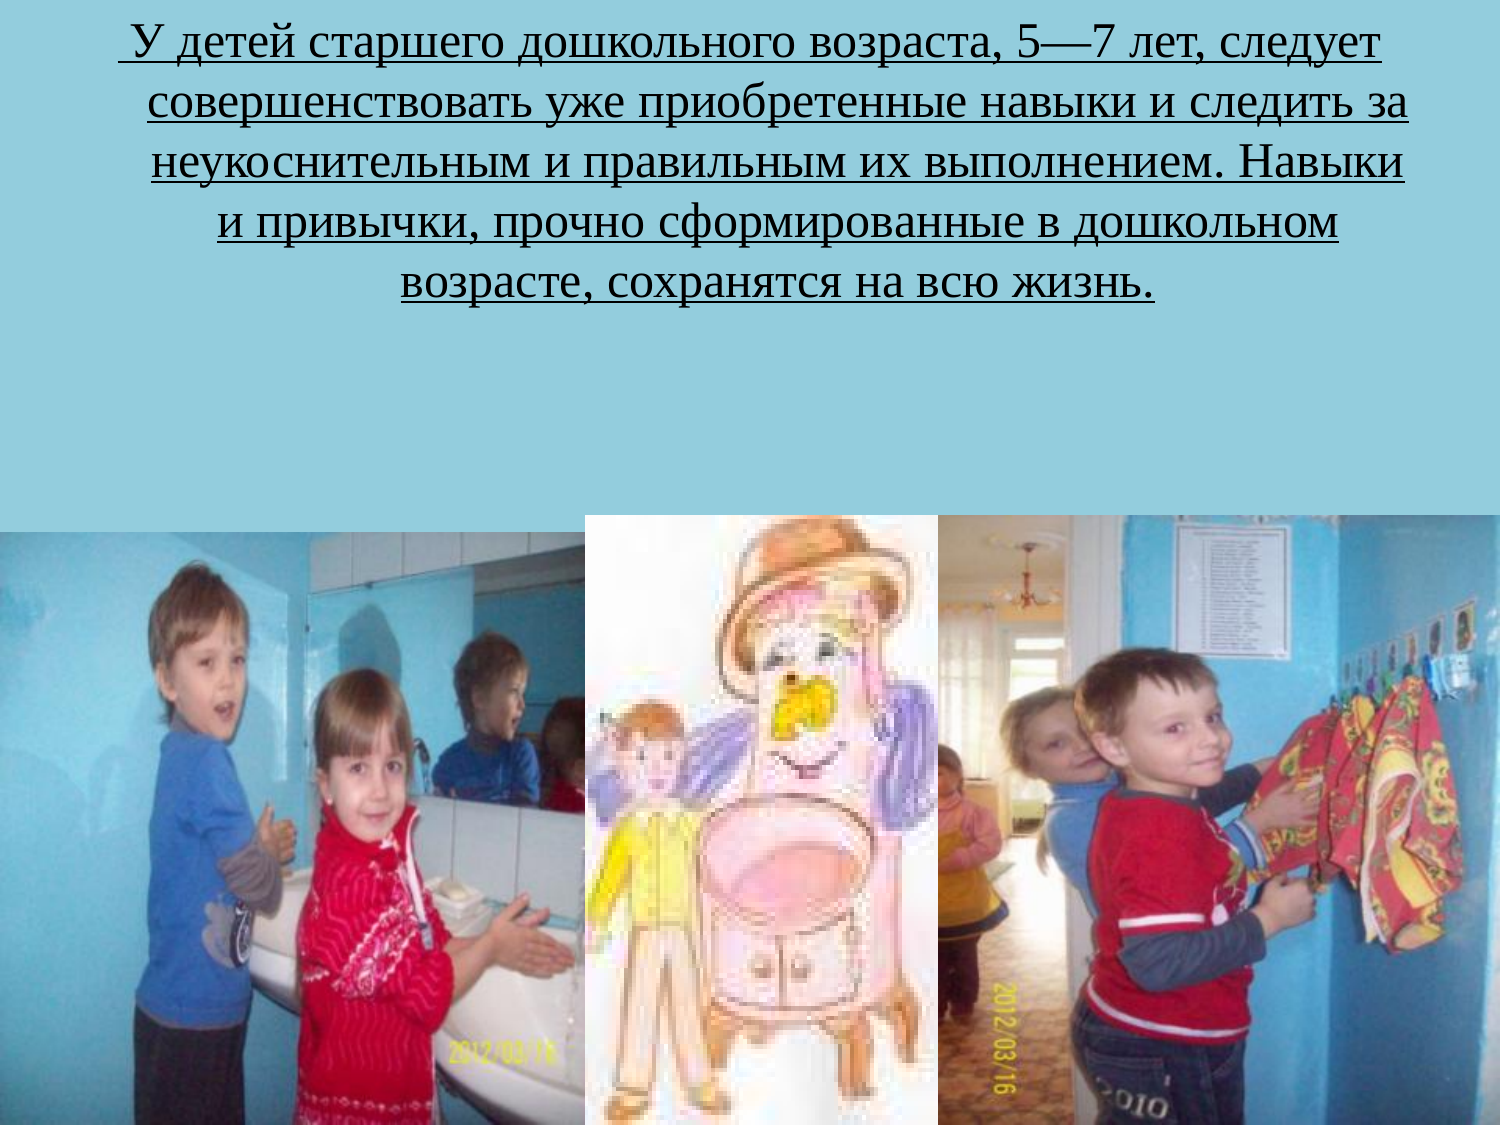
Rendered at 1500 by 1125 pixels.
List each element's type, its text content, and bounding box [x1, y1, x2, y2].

list У детей старшего дошкольного возраста, 5—7 лет, следует совершенствовать уже приобретенные навыки и следить за неукоснительным и правильным их выполнением. Навыки и привычки, прочно сформированные в дошкольном возрасте, сохранятся на всю жизнь. [75, 0, 1425, 530]
picture [0, 515, 1500, 1125]
